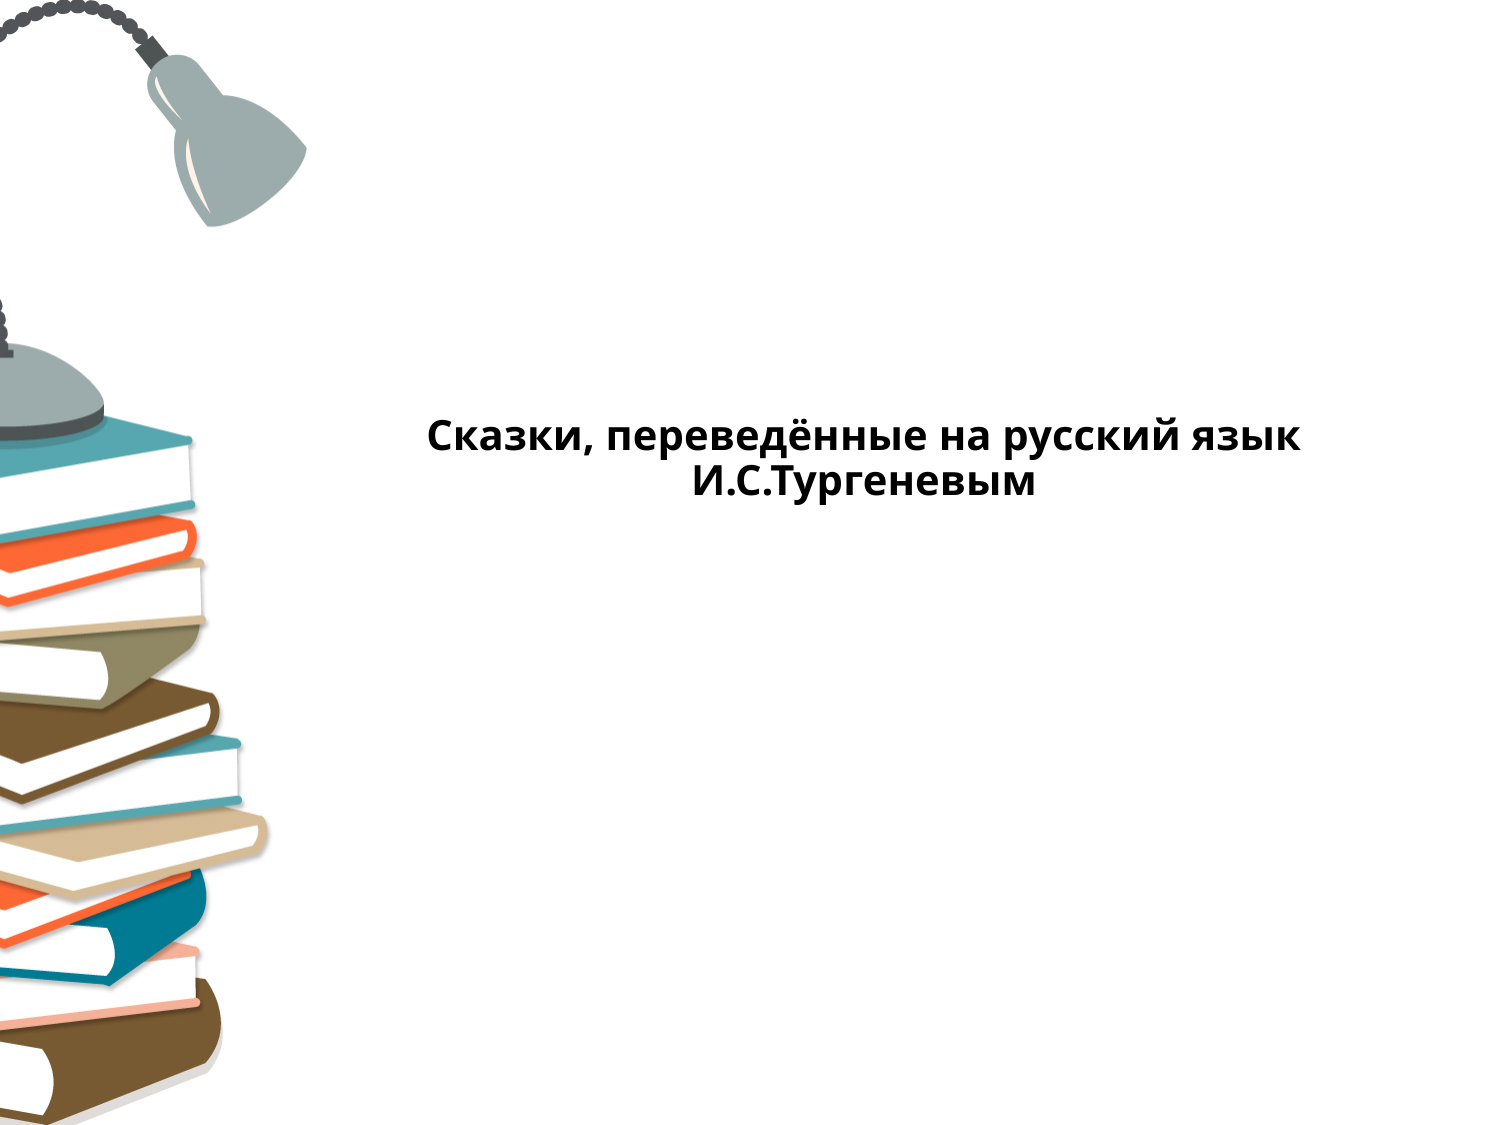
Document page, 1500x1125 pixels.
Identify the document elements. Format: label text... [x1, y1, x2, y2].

picture [0, 0, 1500, 1125]
title Сказки, переведённые на русский язык И.С.Тургеневым [331, 320, 1397, 599]
